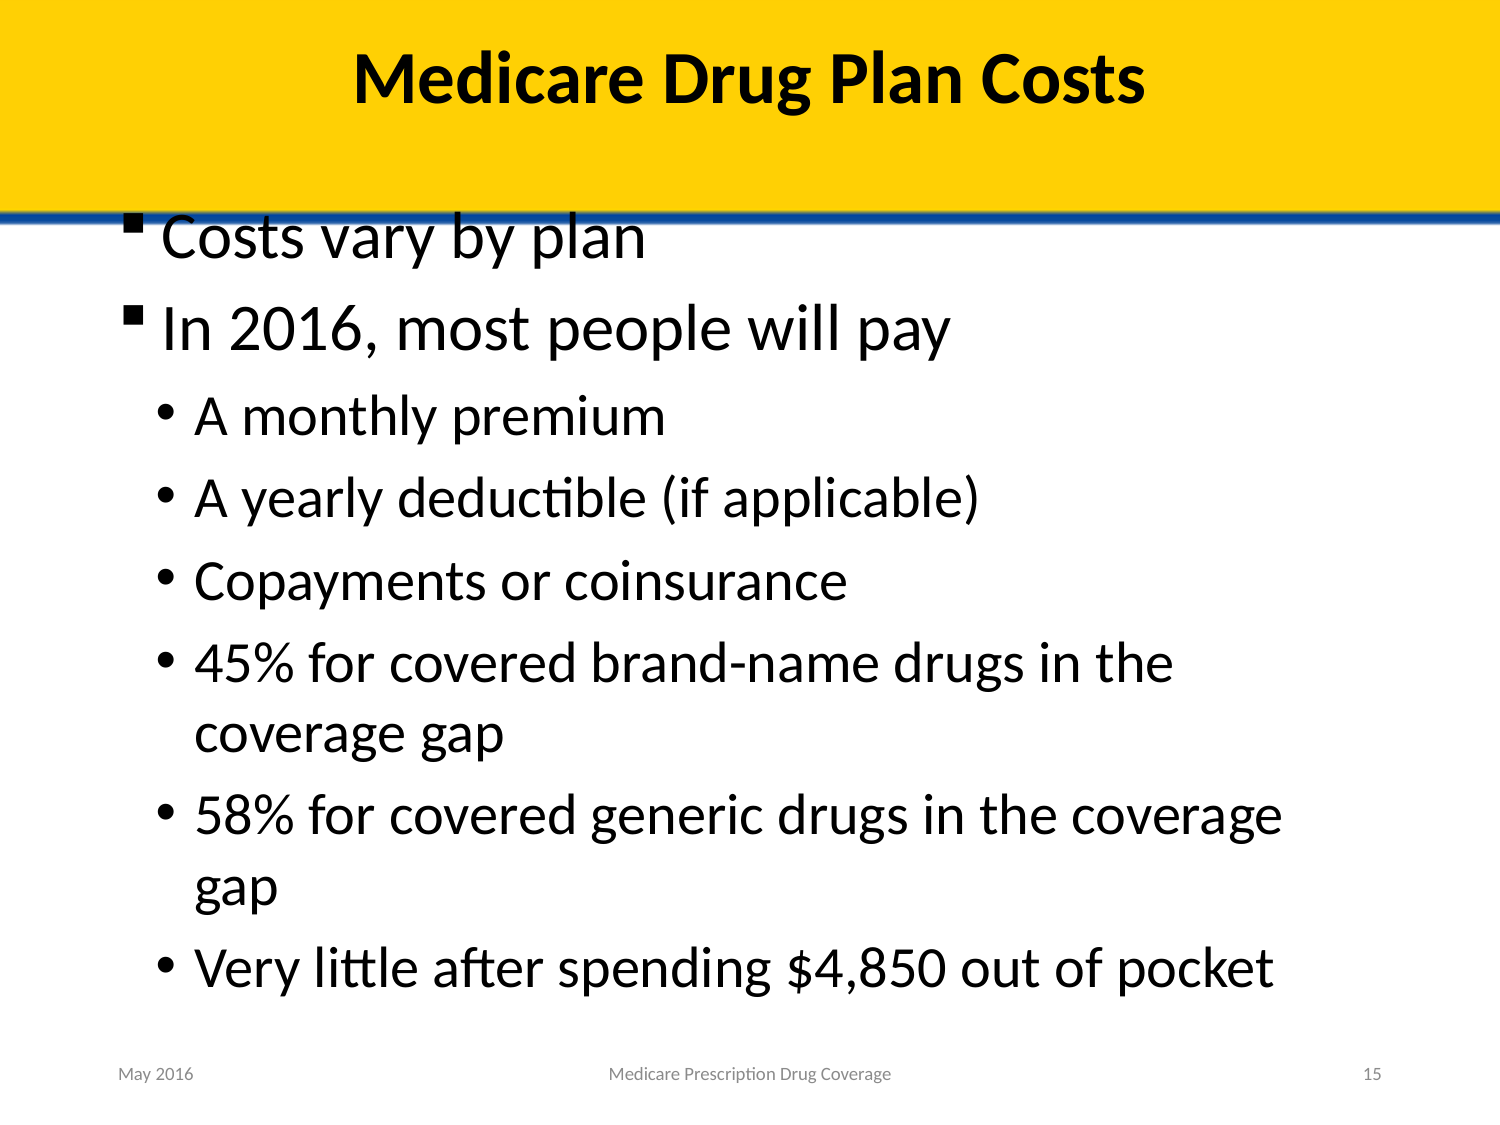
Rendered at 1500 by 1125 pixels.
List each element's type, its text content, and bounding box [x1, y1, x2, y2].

footer Medicare Prescription Drug Coverage [496, 1042, 1004, 1103]
slide_number 15 [1059, 1042, 1397, 1103]
list Costs vary by plan In 2016, most people will pay A monthly premium A yearly deductible (if applicable) Copayments or coinsurance 45% for covered brand-name drugs in the coverage gap 58% for covered generic drugs in the coverage gap Very little after spending $4,850 out of pocket [103, 184, 1397, 1014]
title Medicare Drug Plan Costs [0, 2, 1500, 157]
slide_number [103, 1042, 441, 1103]
picture [0, 157, 1500, 1125]
